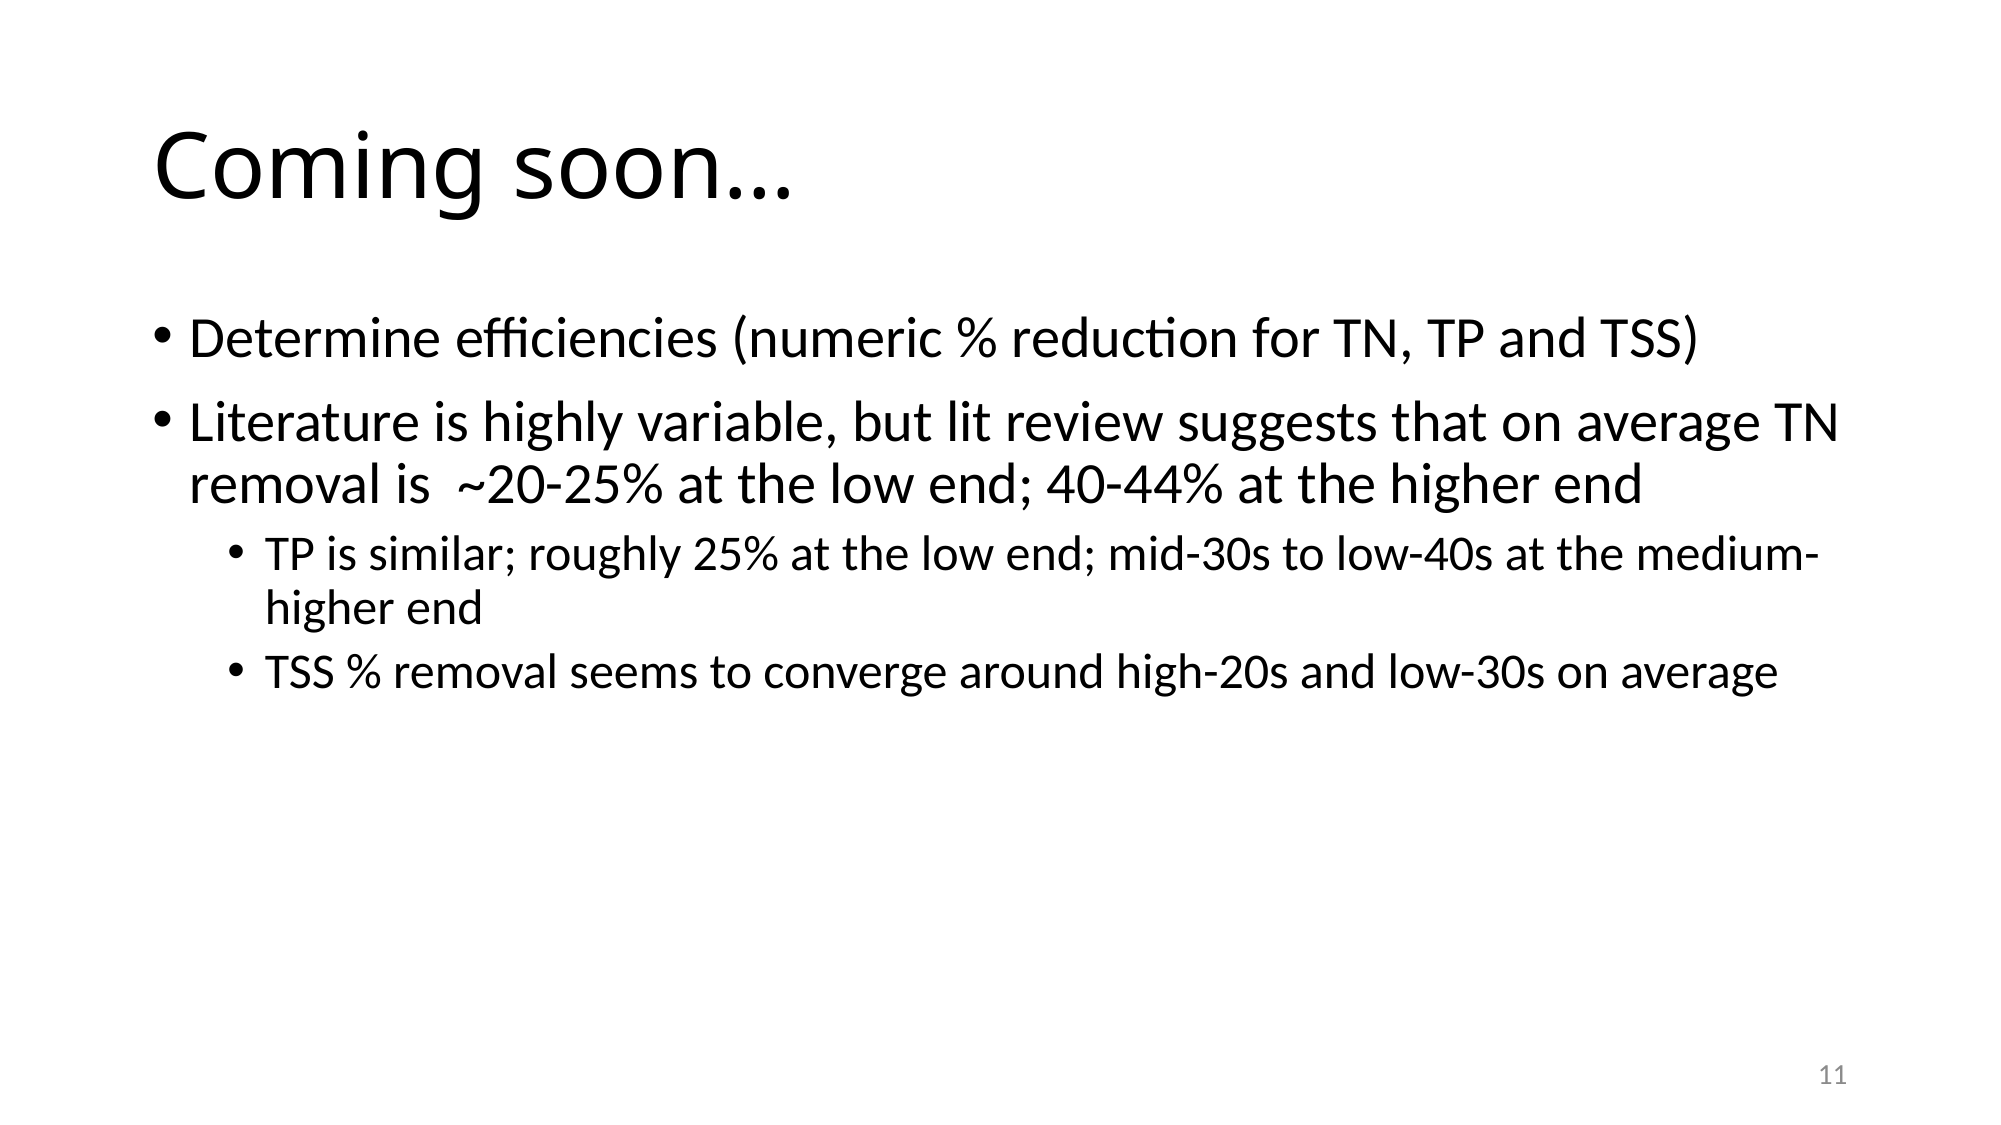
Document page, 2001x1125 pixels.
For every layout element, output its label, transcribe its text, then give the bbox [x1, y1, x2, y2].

title Coming soon… [137, 59, 1863, 278]
list Determine efficiencies (numeric % reduction for TN, TP and TSS) Literature is highly variable, but lit review suggests that on average TN removal is ~20-25% at the low end; 40-44% at the higher end TP is similar; roughly 25% at the low end; mid-30s to low-40s at the medium-higher end TSS % removal seems to converge around high-20s and low-30s on average [137, 299, 1863, 1014]
slide_number 11 [1412, 1042, 1863, 1103]
